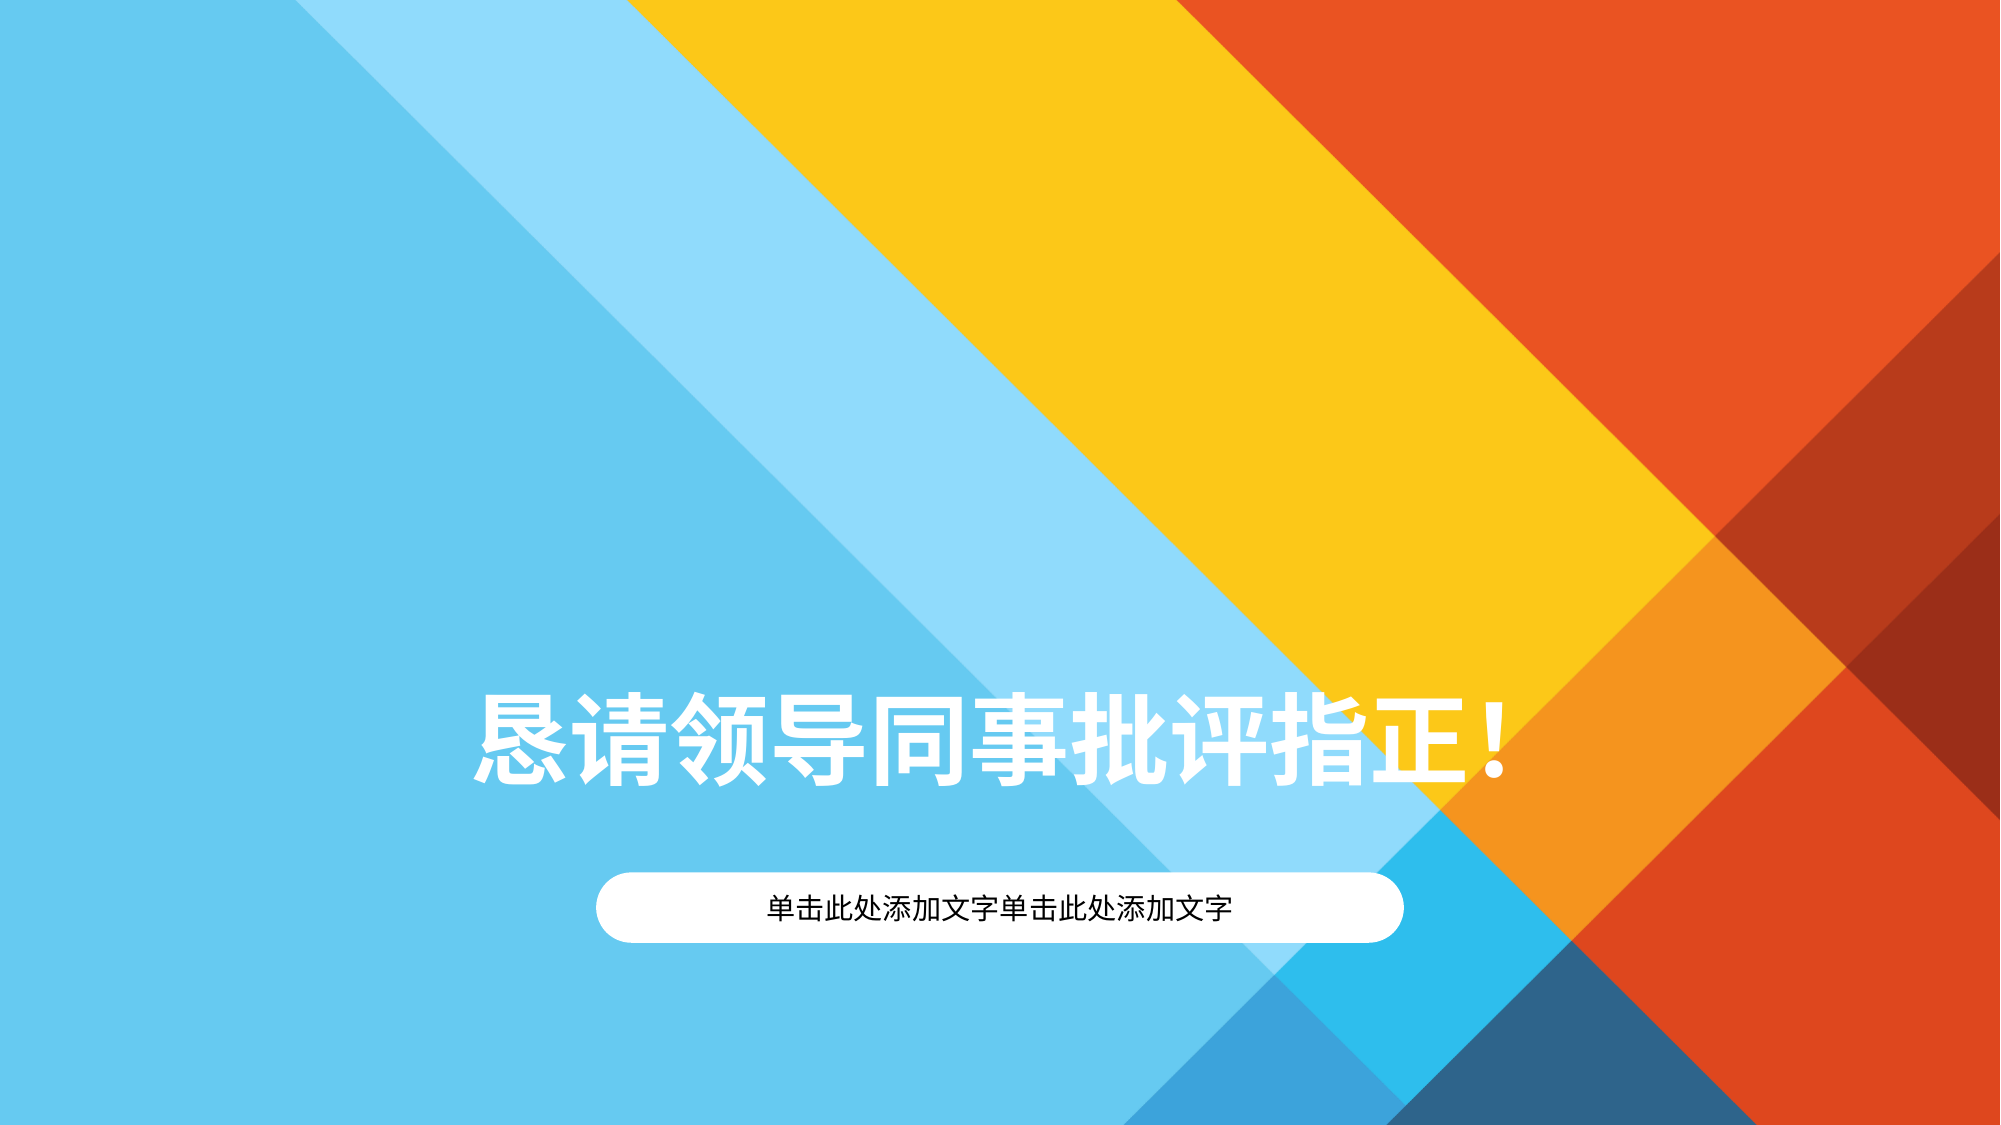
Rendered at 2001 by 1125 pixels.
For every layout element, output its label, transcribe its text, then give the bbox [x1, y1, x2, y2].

picture [0, 0, 2000, 1125]
text_box 恳请领导同事批评指正！ [454, 670, 1585, 805]
text_box 单击此处添加文字单击此处添加文字 [596, 872, 1404, 943]
